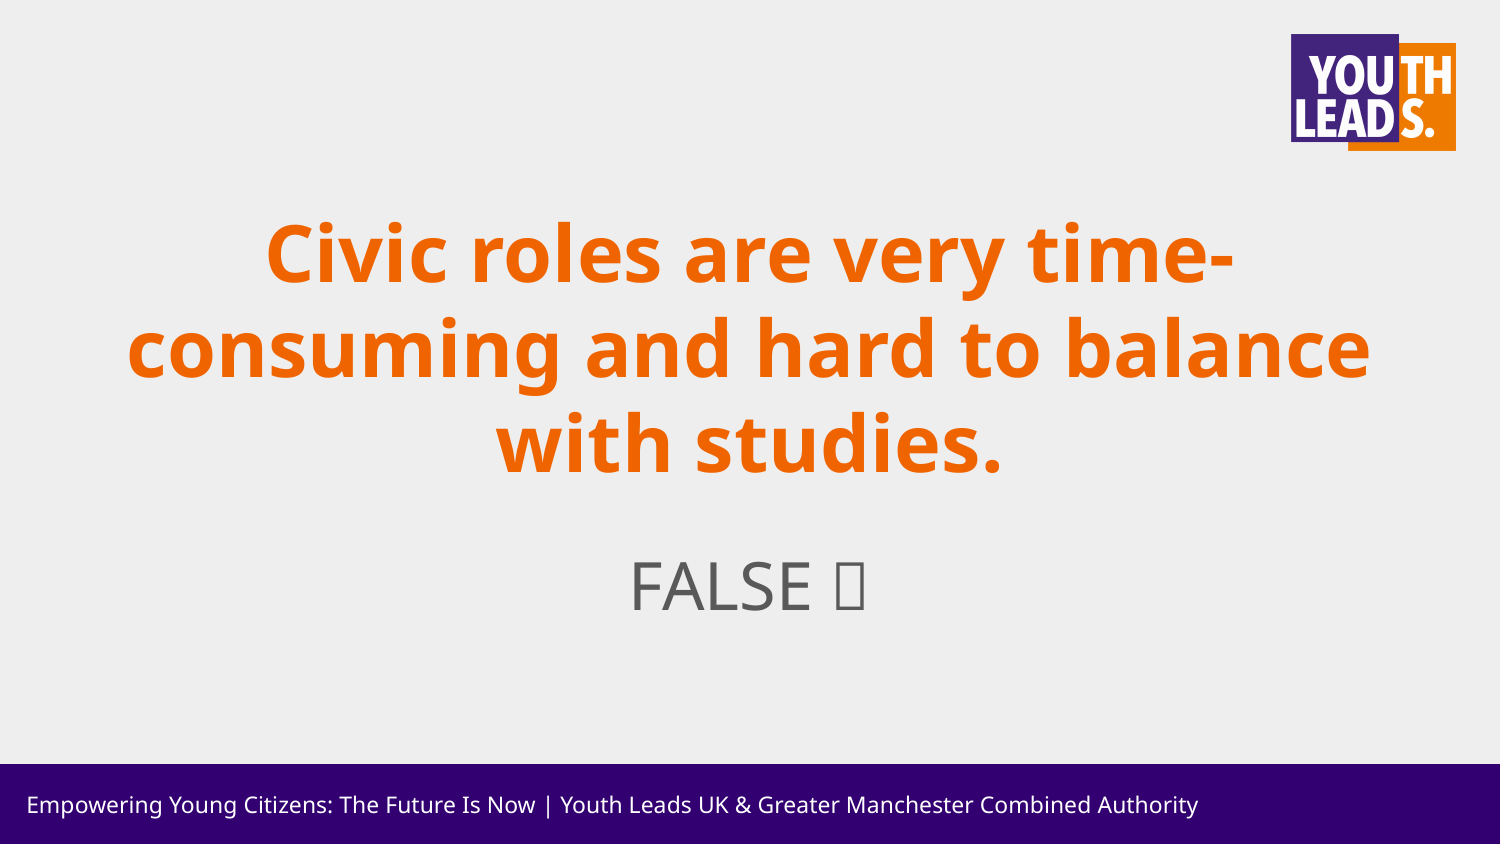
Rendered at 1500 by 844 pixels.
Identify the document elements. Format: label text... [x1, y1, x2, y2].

list FALSE ❌ [51, 517, 1449, 731]
title Civic roles are very time-consuming and hard to balance with studies. [51, 181, 1449, 504]
picture [1291, 34, 1456, 151]
